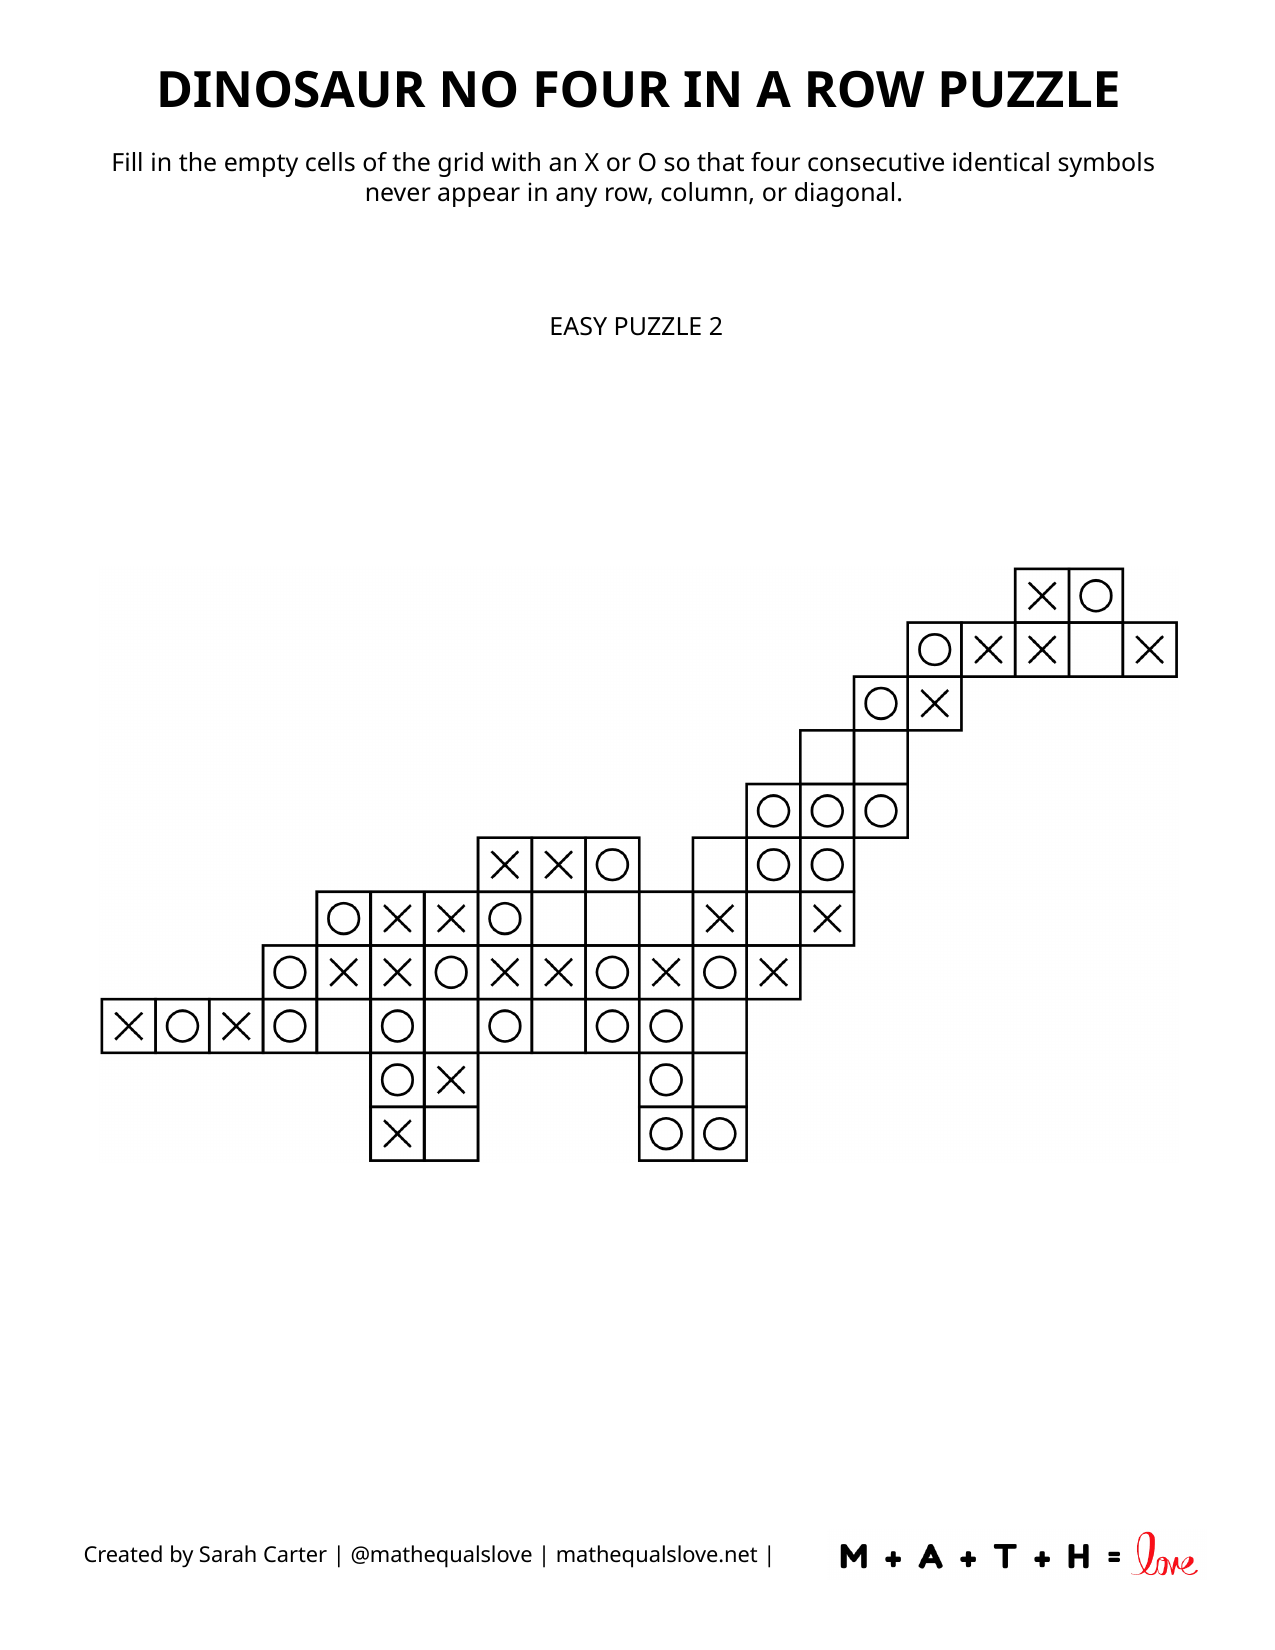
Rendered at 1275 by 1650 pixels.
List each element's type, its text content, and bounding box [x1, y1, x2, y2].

text_box Created by Sarah Carter | @mathequalslove | mathequalslove.net | [68, 1533, 826, 1575]
text_box EASY PUZZLE 2 [158, 310, 1115, 362]
picture [99, 566, 1180, 1163]
text_box Fill in the empty cells of the grid with an X or O so that four consecutive identical symbols never appear in any row, column, or diagonal. [0, 139, 1275, 215]
picture [826, 1528, 1207, 1580]
text_box DINOSAUR NO FOUR IN A ROW PUZZLE [66, 49, 1211, 125]
